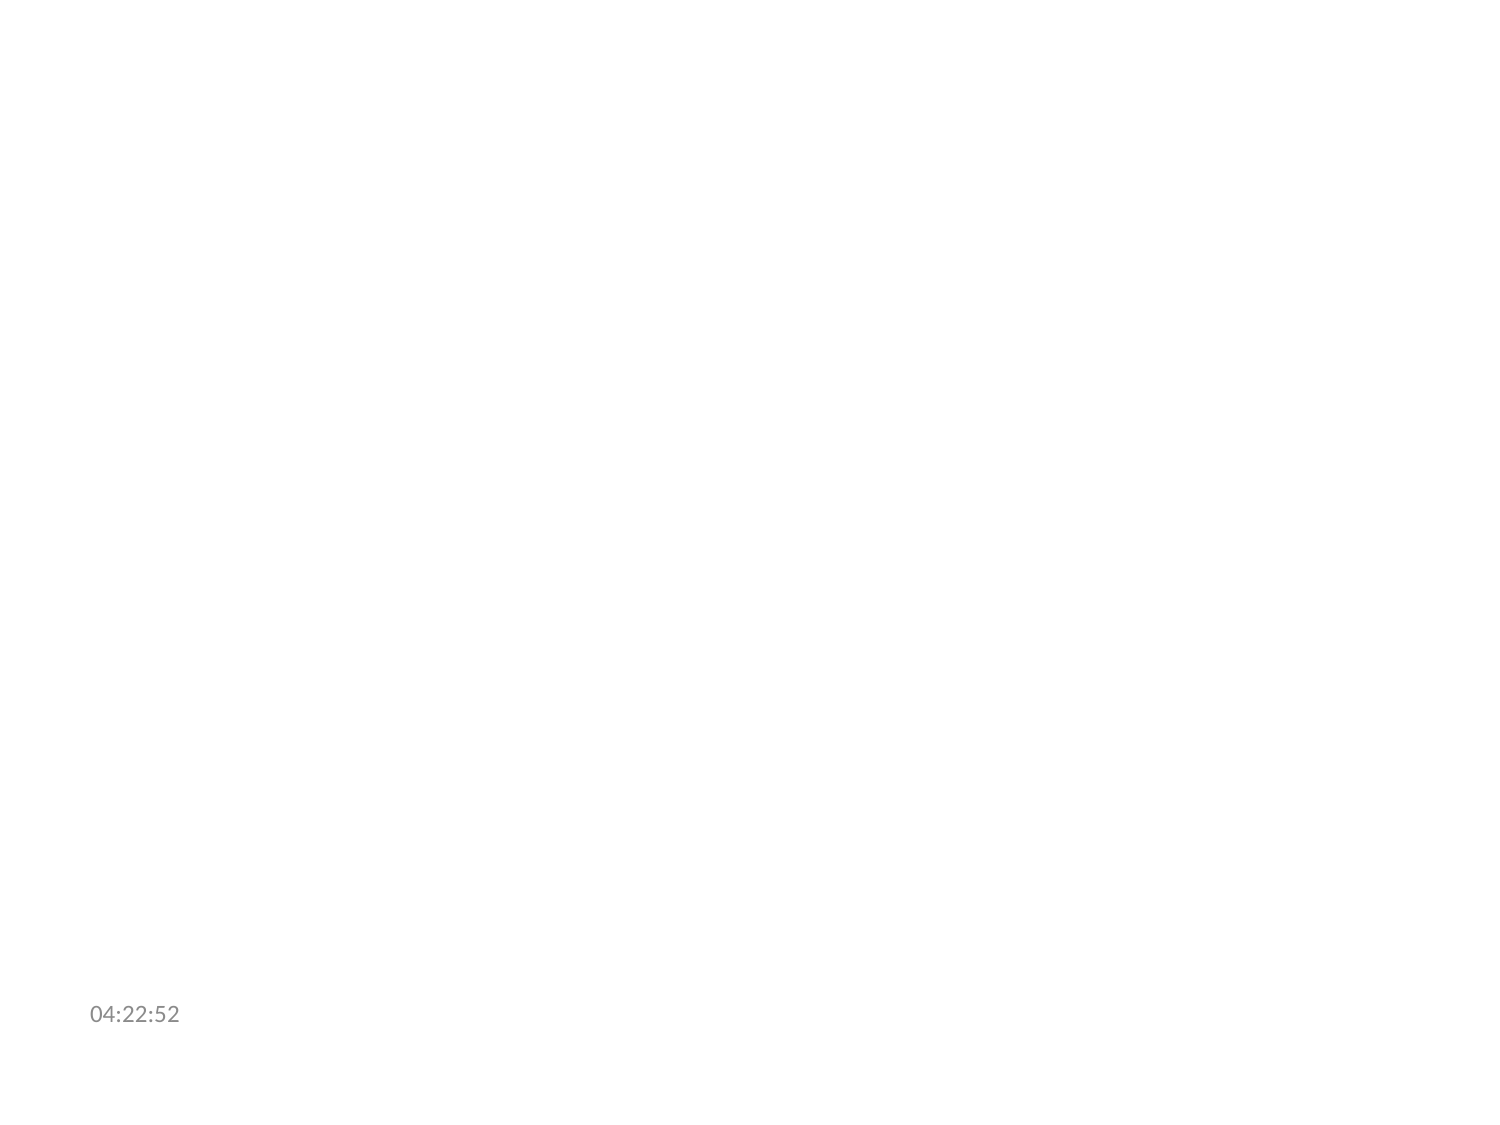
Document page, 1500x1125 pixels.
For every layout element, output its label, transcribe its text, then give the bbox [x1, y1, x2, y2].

text_box 15:35:09 [75, 982, 425, 1043]
